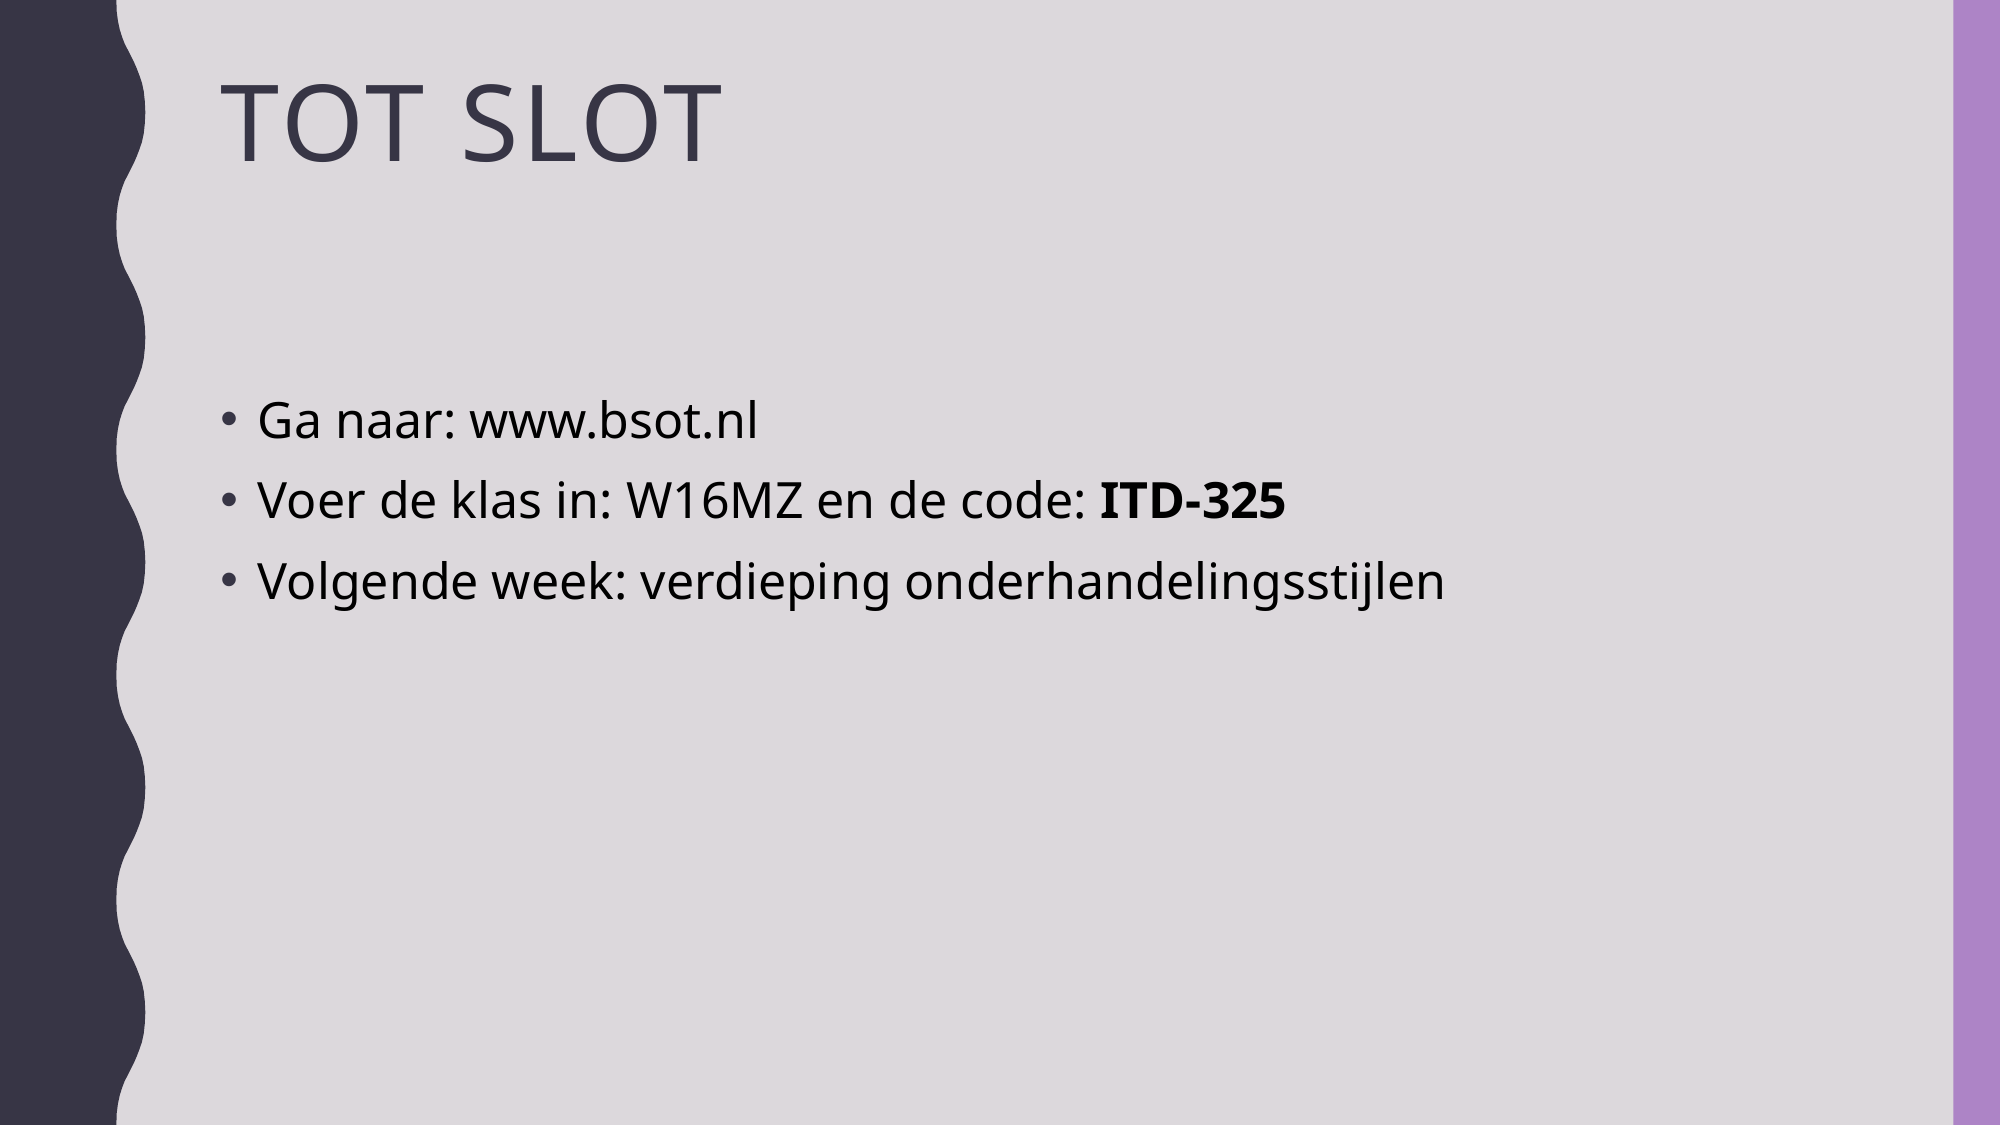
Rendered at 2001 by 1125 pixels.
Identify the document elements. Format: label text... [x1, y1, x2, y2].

list Ga naar: www.bsot.nl Voer de klas in: W16MZ en de code: ITD-325 Volgende week: verdieping onderhandelingsstijlen [205, 375, 1875, 965]
title Tot slot [205, 62, 1875, 308]
